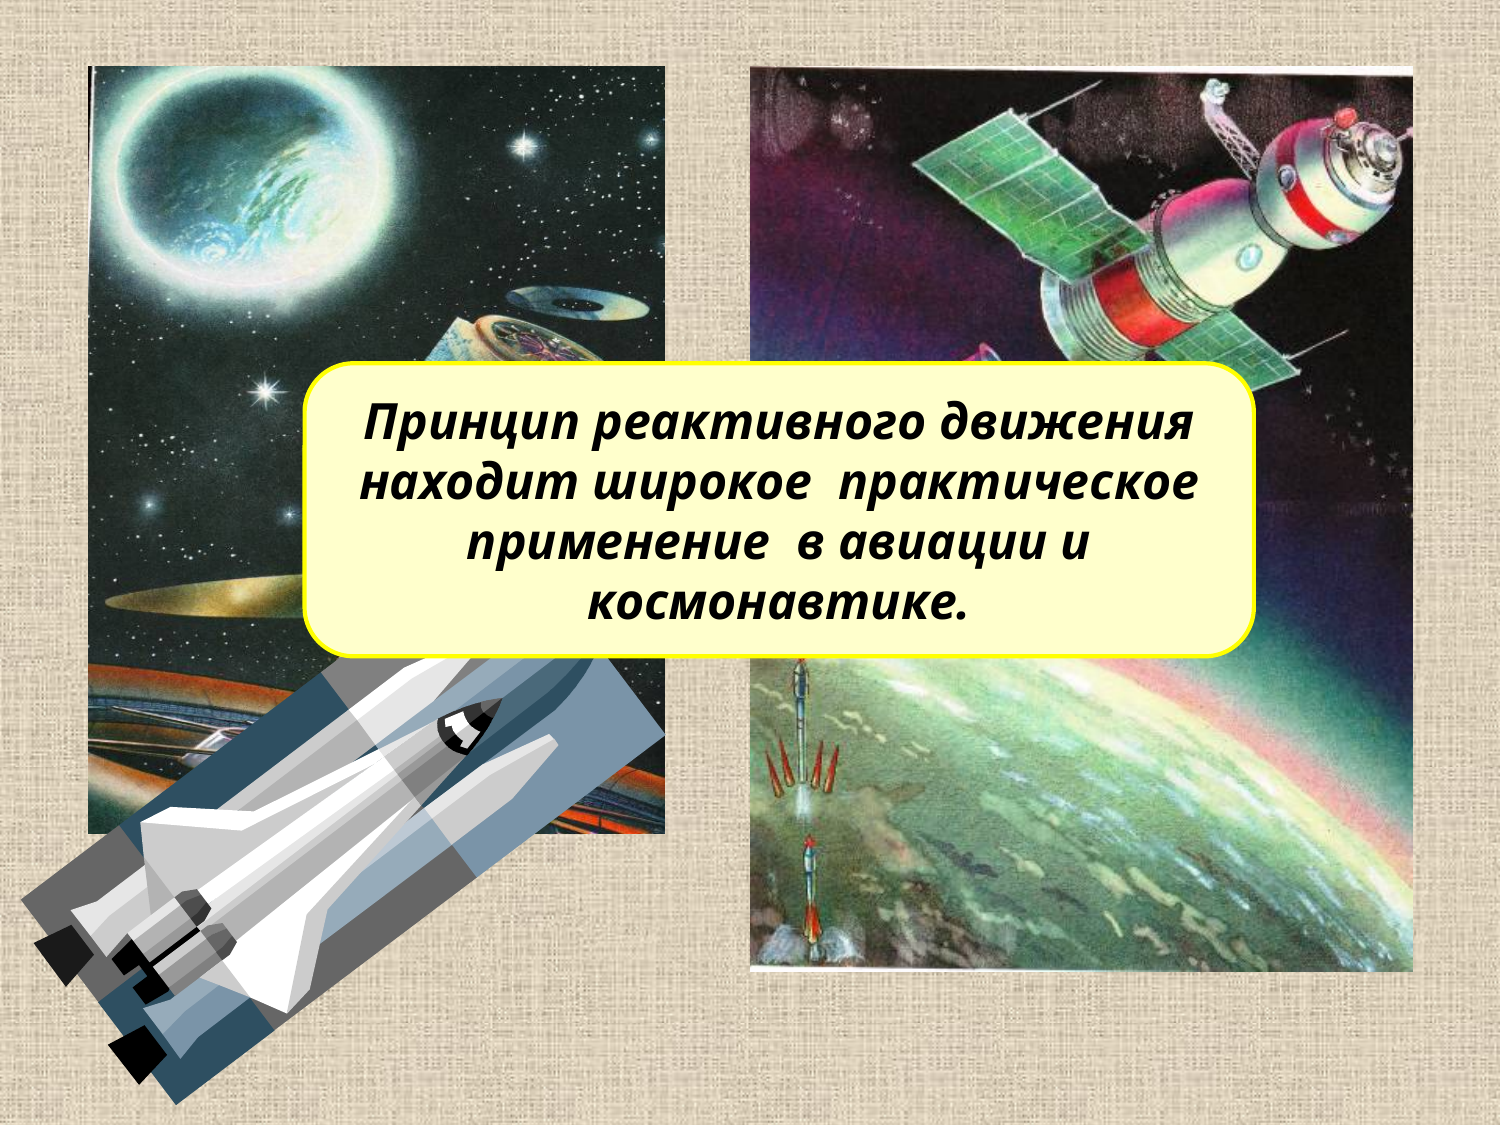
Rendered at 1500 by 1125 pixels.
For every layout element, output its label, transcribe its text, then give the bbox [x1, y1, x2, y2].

text_box Принцип реактивного движения находит широкое практическое применение в авиации и космонавтике. [669, 361, 744, 659]
picture [0, 0, 1500, 1125]
